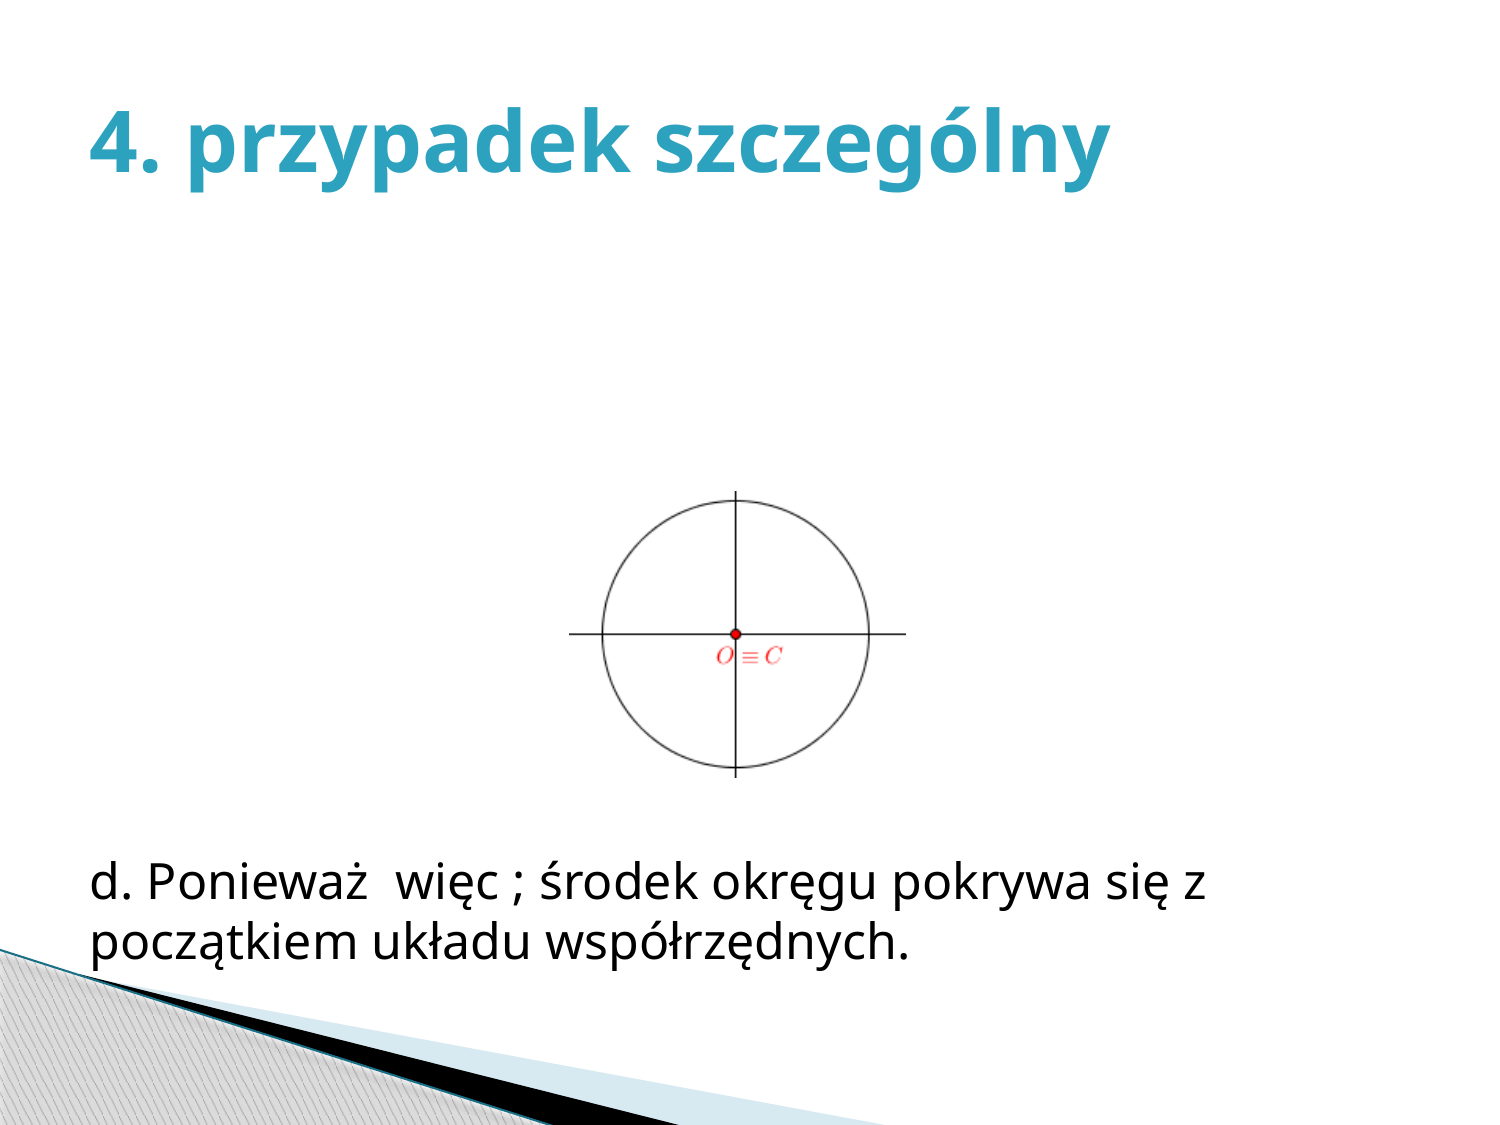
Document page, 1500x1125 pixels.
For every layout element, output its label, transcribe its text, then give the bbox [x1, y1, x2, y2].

title 4. przypadek szczególny [75, 45, 1425, 233]
picture [569, 491, 906, 778]
